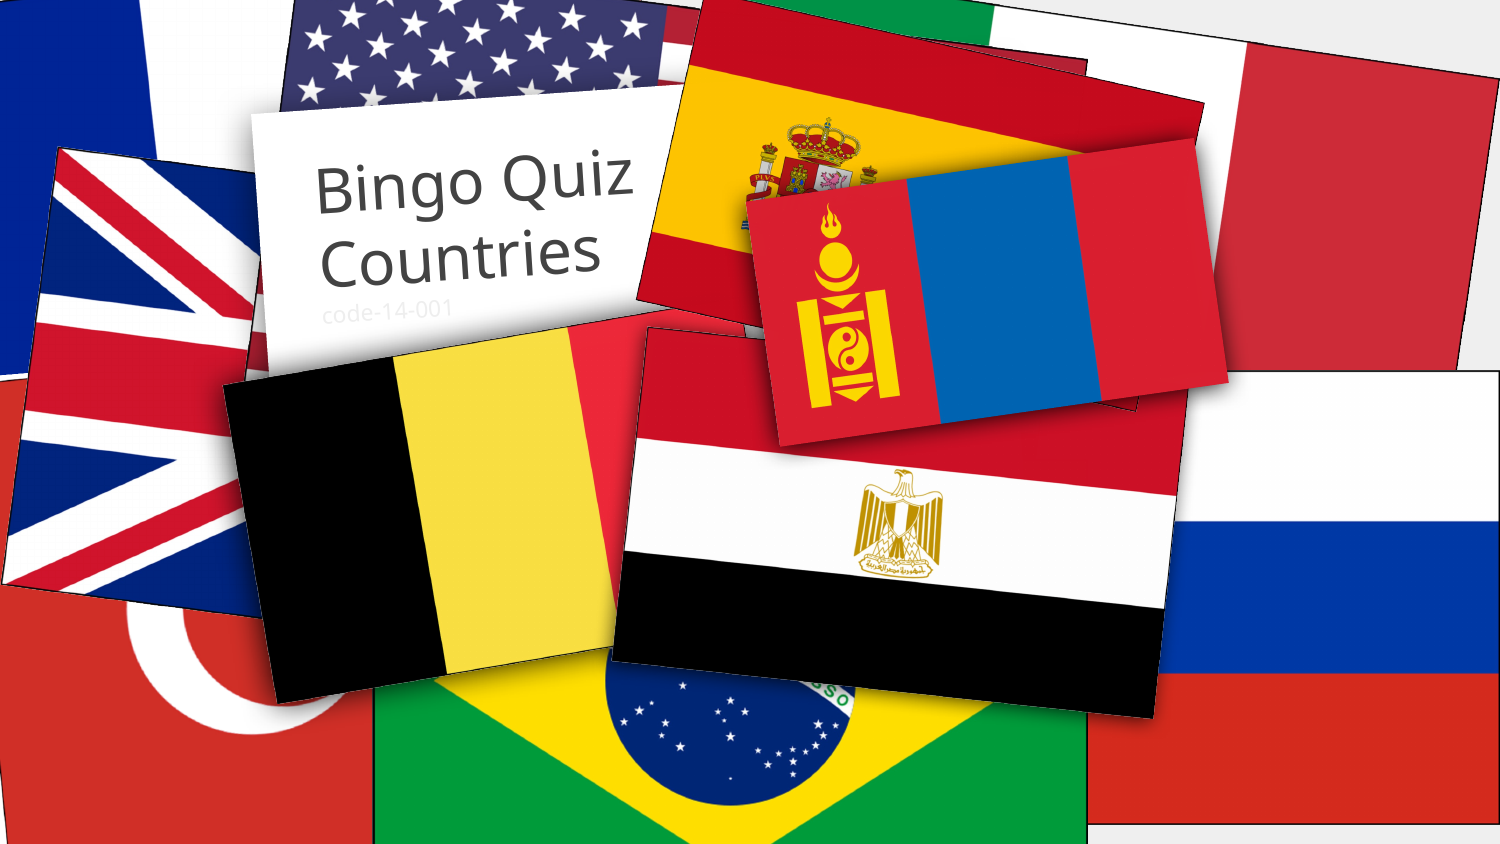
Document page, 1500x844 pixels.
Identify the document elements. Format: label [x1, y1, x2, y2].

text_box [251, 63, 658, 336]
picture [0, 0, 1500, 844]
